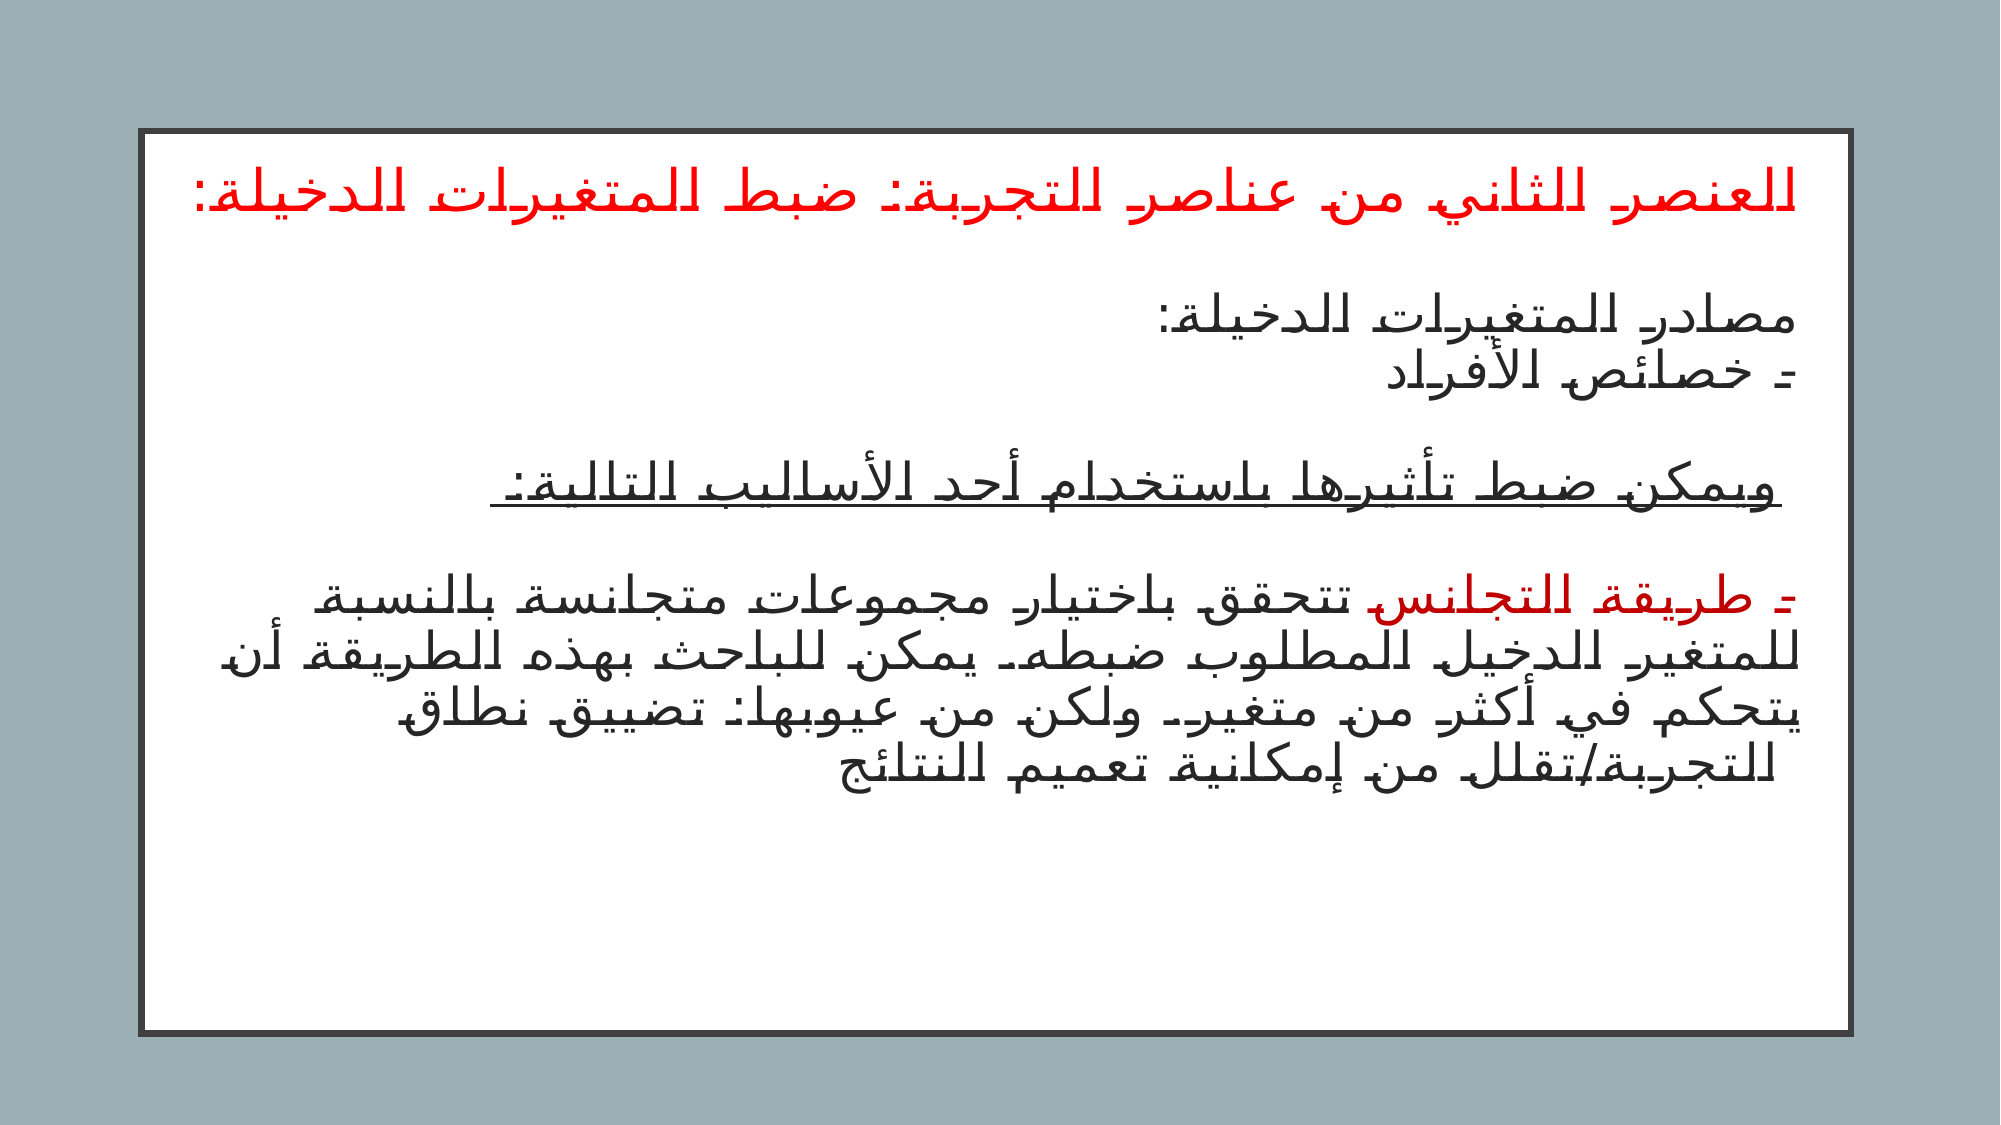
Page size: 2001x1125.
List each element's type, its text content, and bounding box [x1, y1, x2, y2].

title العنصر الثاني من عناصر التجربة: ضبط المتغيرات الدخيلة: مصادر المتغيرات الدخيلة: - خصائص الأفراد ويمكن ضبط تأثيرها باستخدام أحد الأساليب التالية: - طريقة التجانس تتحقق باختيار مجموعات متجانسة بالنسبة للمتغير الدخيل المطلوب ضبطه. يمكن للباحث بهذه الطريقة أن يتحكم في أكثر من متغير. ولكن من عيوبها: تضييق نطاق التجربة/تقلل من إمكانية تعميم النتائج [138, 128, 1854, 1037]
